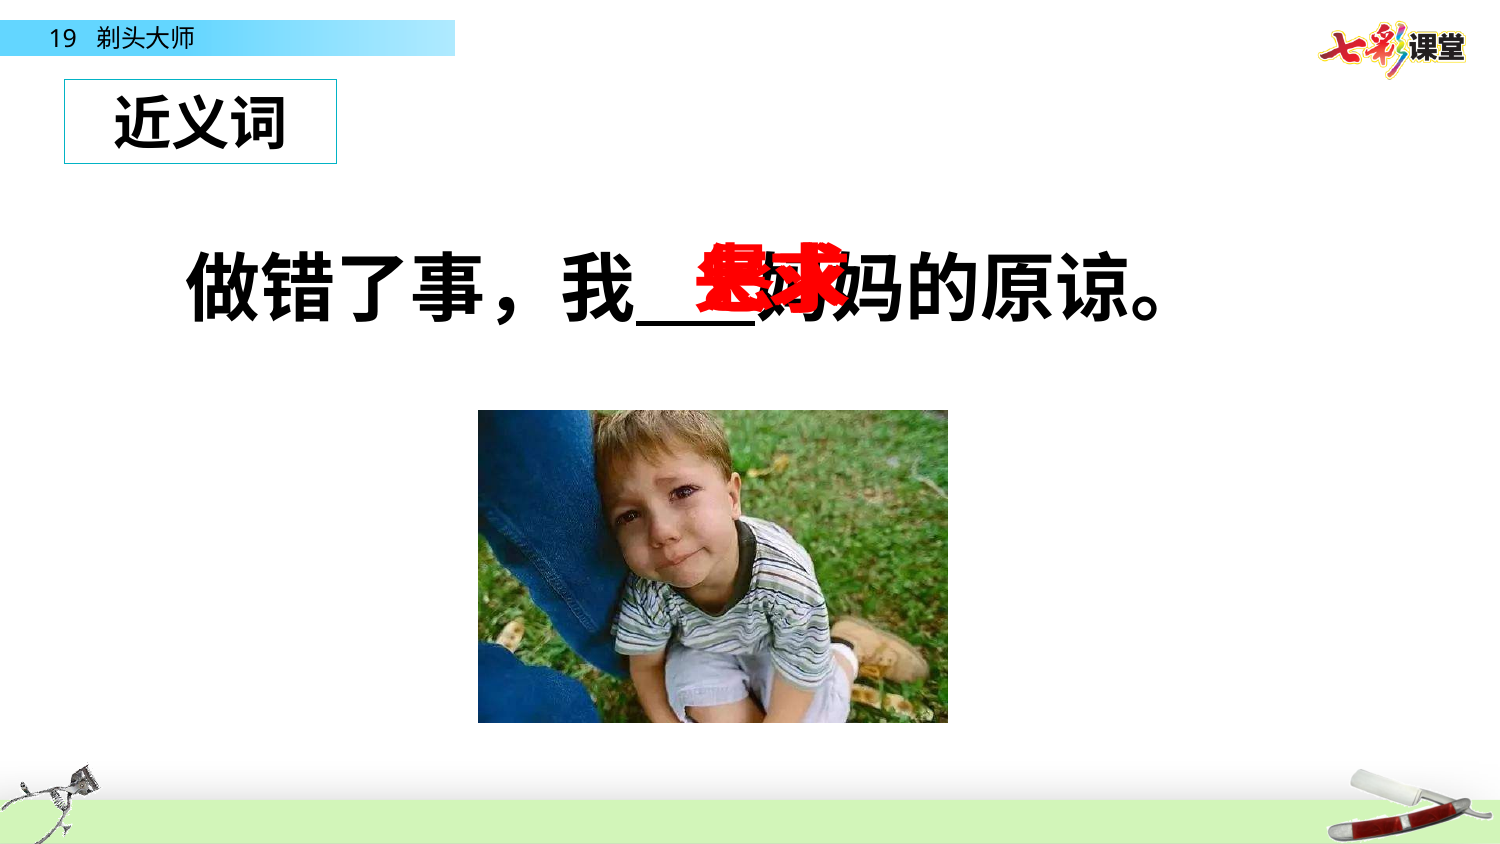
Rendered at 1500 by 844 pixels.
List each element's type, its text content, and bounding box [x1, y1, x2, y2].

picture [1316, 20, 1468, 80]
text_box 乞求 [680, 224, 861, 329]
picture [0, 730, 122, 844]
picture [477, 409, 948, 723]
text_box 恳求 [861, 224, 867, 329]
picture [1306, 732, 1499, 844]
text_box 做错了事，我 妈妈的原谅。 [171, 233, 1331, 338]
text_box 近义词 [64, 79, 337, 164]
